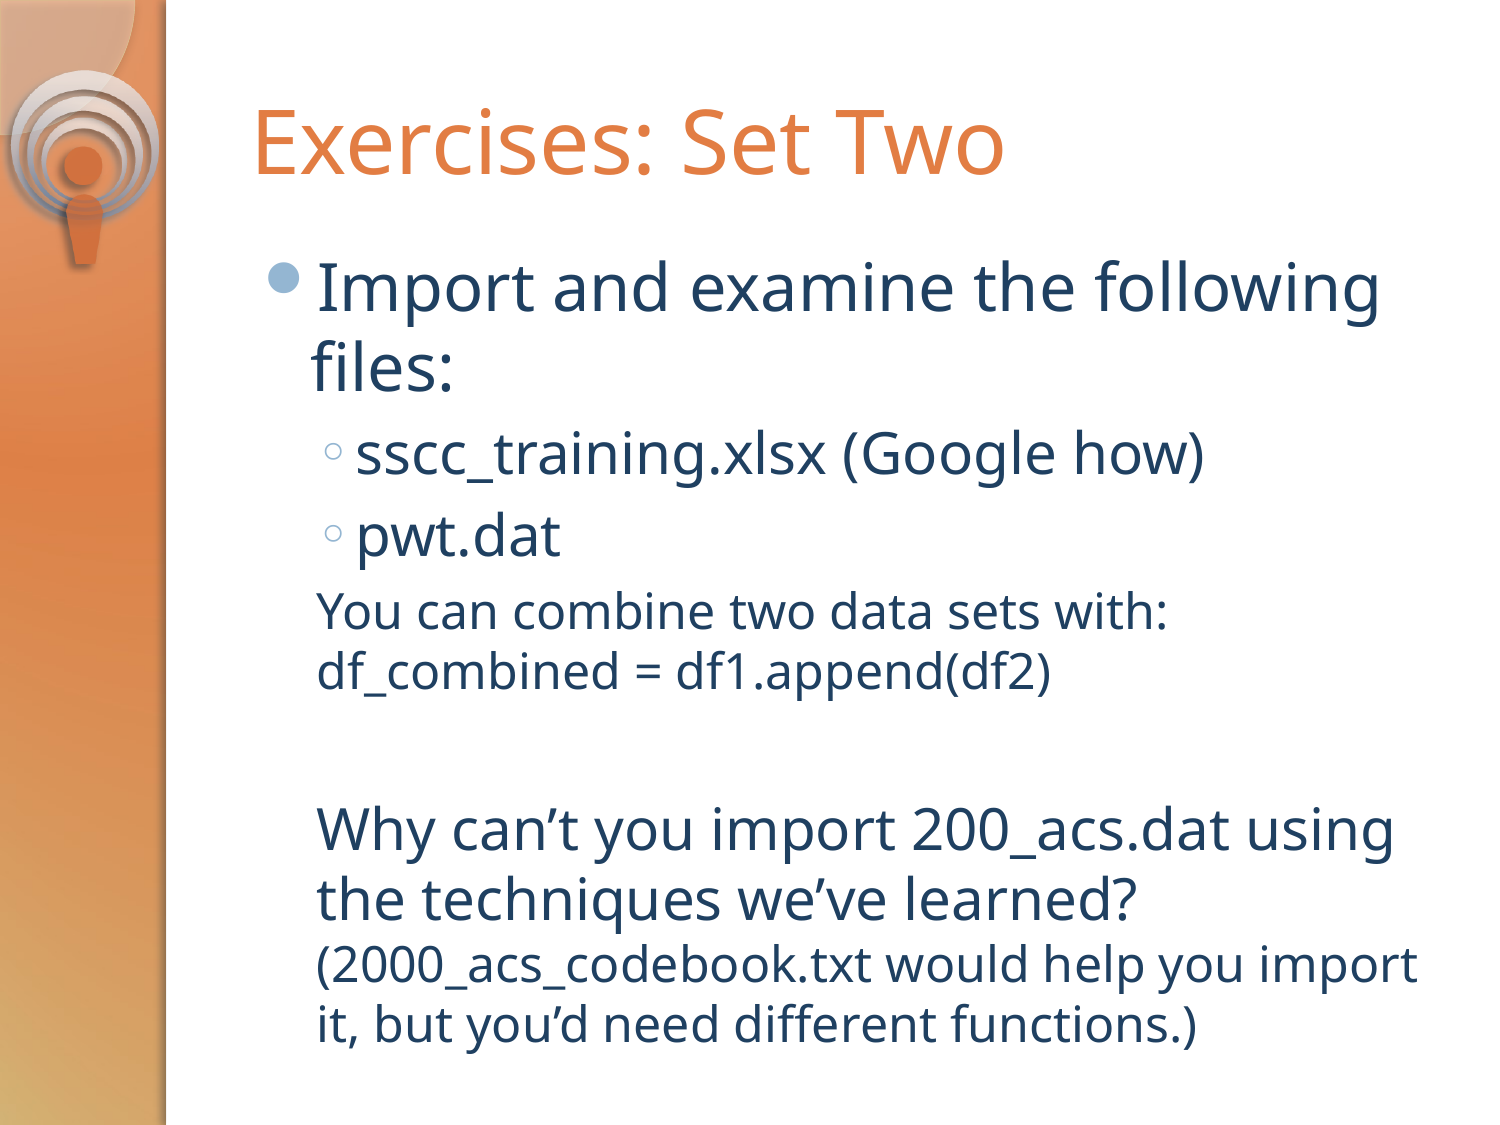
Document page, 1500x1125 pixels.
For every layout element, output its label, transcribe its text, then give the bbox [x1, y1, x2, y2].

title Exercises: Set Two [235, 45, 1466, 233]
picture [0, 0, 166, 1125]
list Import and examine the following files: sscc_training.xlsx (Google how) pwt.dat You can combine two data sets with: df_combined = df1.append(df2) Why can’t you import 200_acs.dat using the techniques we’ve learned? (2000_acs_codebook.txt would help you import it, but you’d need different functions.) [235, 237, 1466, 1025]
